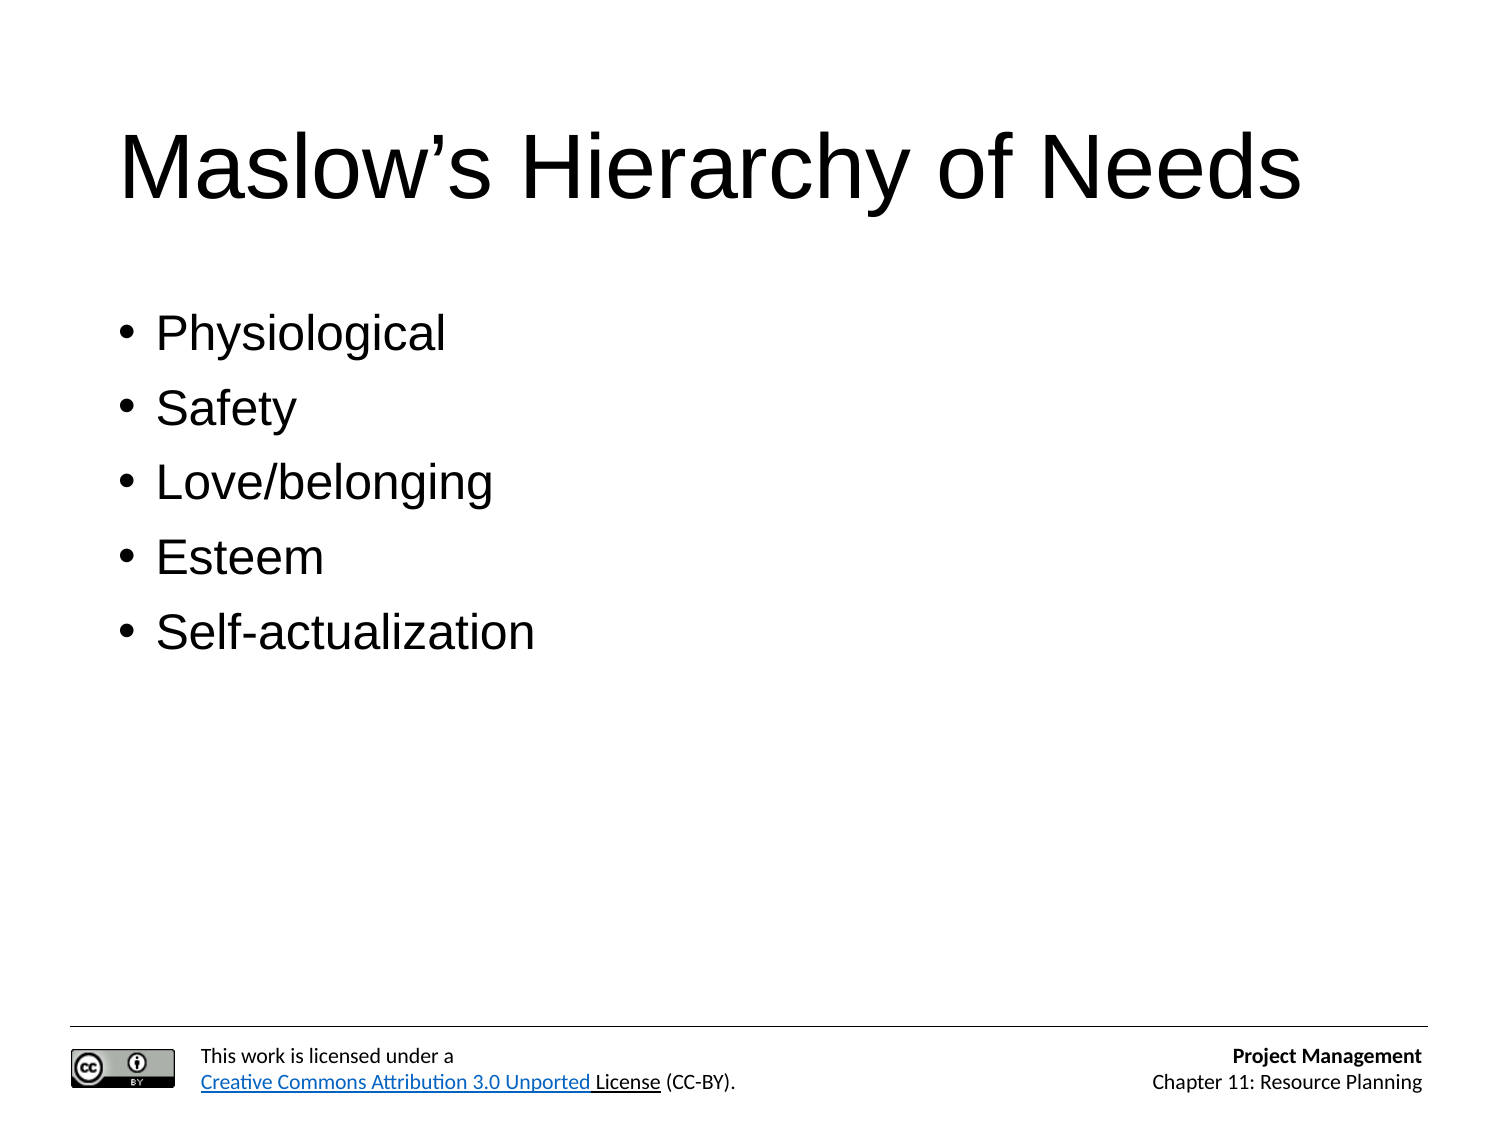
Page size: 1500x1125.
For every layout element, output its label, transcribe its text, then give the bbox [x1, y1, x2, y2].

picture [71, 1049, 175, 1088]
title Maslow’s Hierarchy of Needs [103, 59, 1397, 278]
list Physiological Safety Love/belonging Esteem Self-actualization [103, 299, 1397, 1014]
